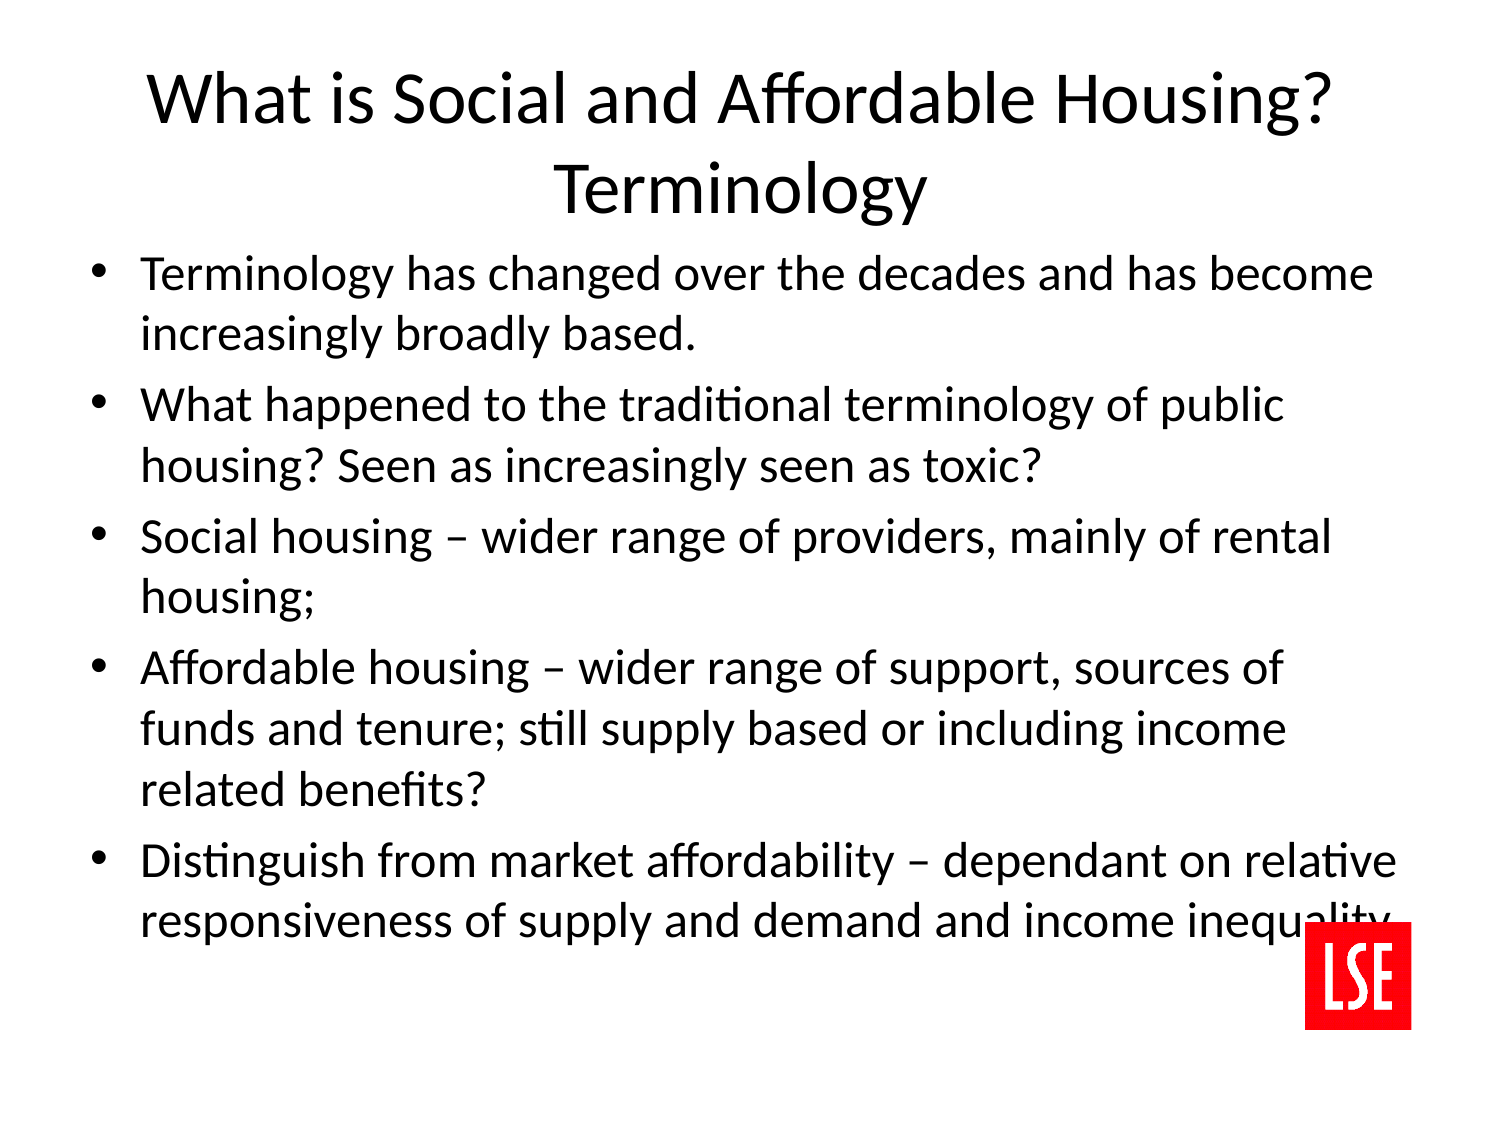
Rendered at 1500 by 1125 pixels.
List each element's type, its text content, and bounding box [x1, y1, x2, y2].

title What is Social and Affordable Housing? Terminology [75, 45, 1425, 231]
picture [1304, 922, 1412, 1030]
list Terminology has changed over the decades and has become increasingly broadly based. What happened to the traditional terminology of public housing? Seen as increasingly seen as toxic? Social housing – wider range of providers, mainly of rental housing; Affordable housing – wider range of support, sources of funds and tenure; still supply based or including income related benefits? Distinguish from market affordability – dependant on relative responsiveness of supply and demand and income inequality. [75, 231, 1425, 1005]
